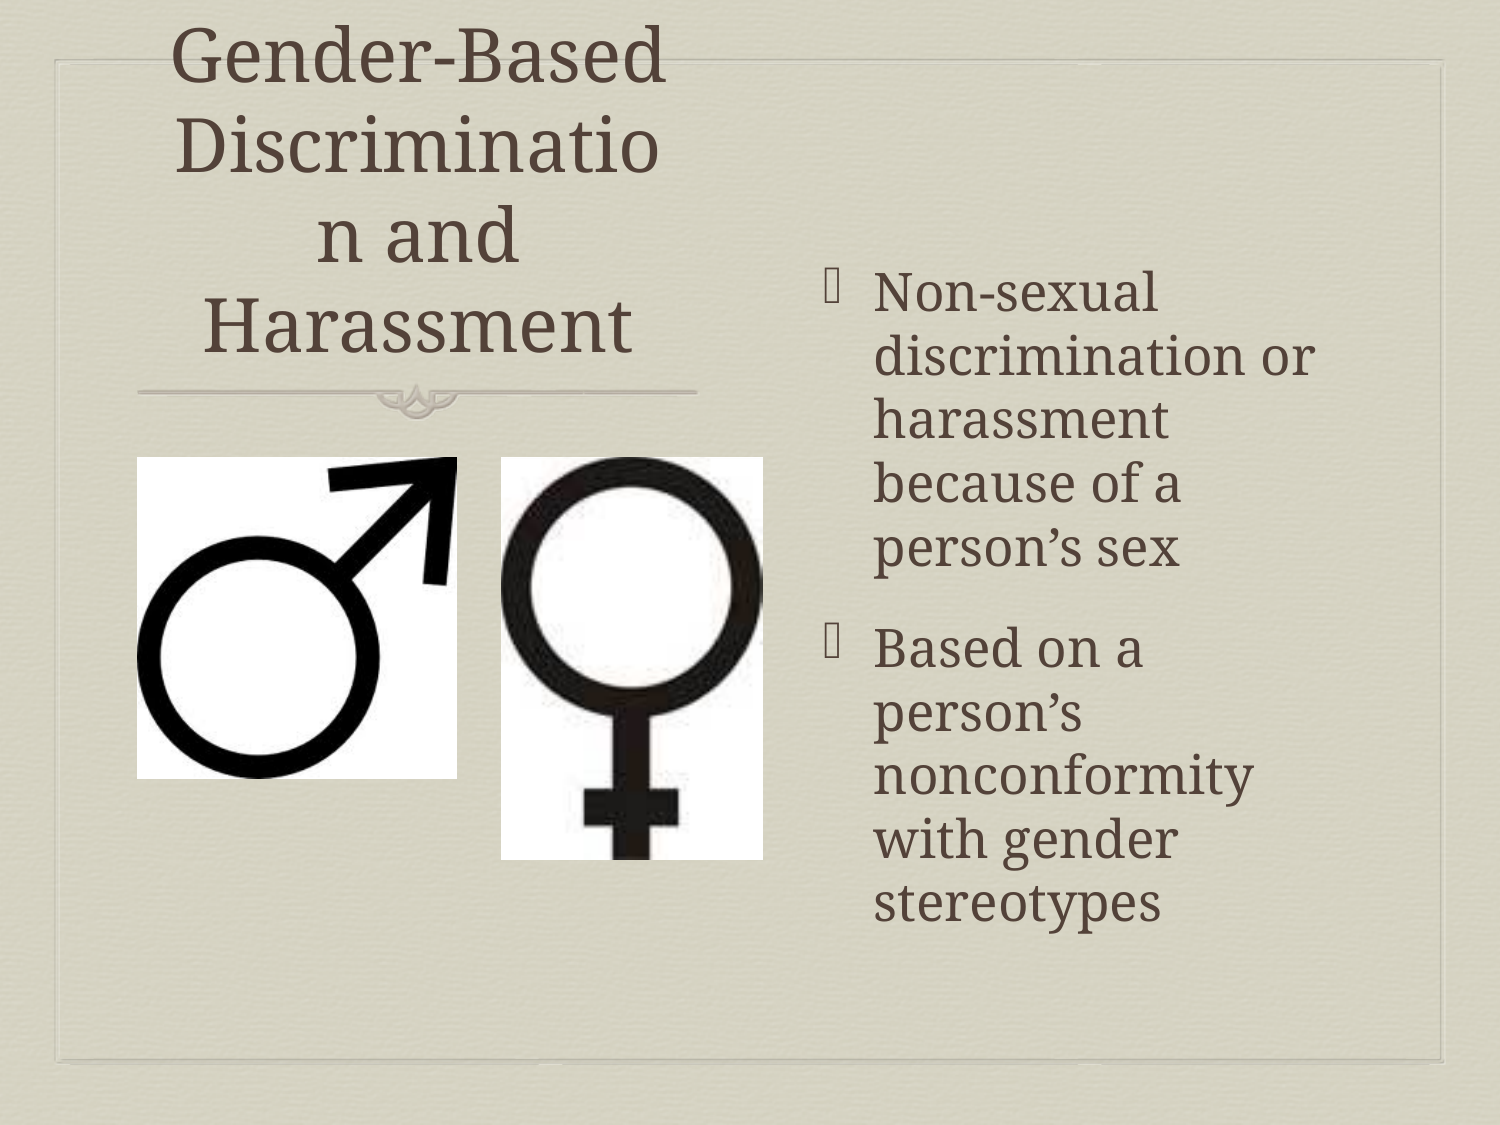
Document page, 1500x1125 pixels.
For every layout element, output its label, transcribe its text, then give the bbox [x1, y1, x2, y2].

list Non-sexual discrimination or harassment because of a person’s sex Based on a person’s nonconformity with gender stereotypes [808, 149, 1371, 940]
title Gender-Based Discrimination and Harassment [137, 149, 700, 375]
picture [0, 0, 1500, 1125]
